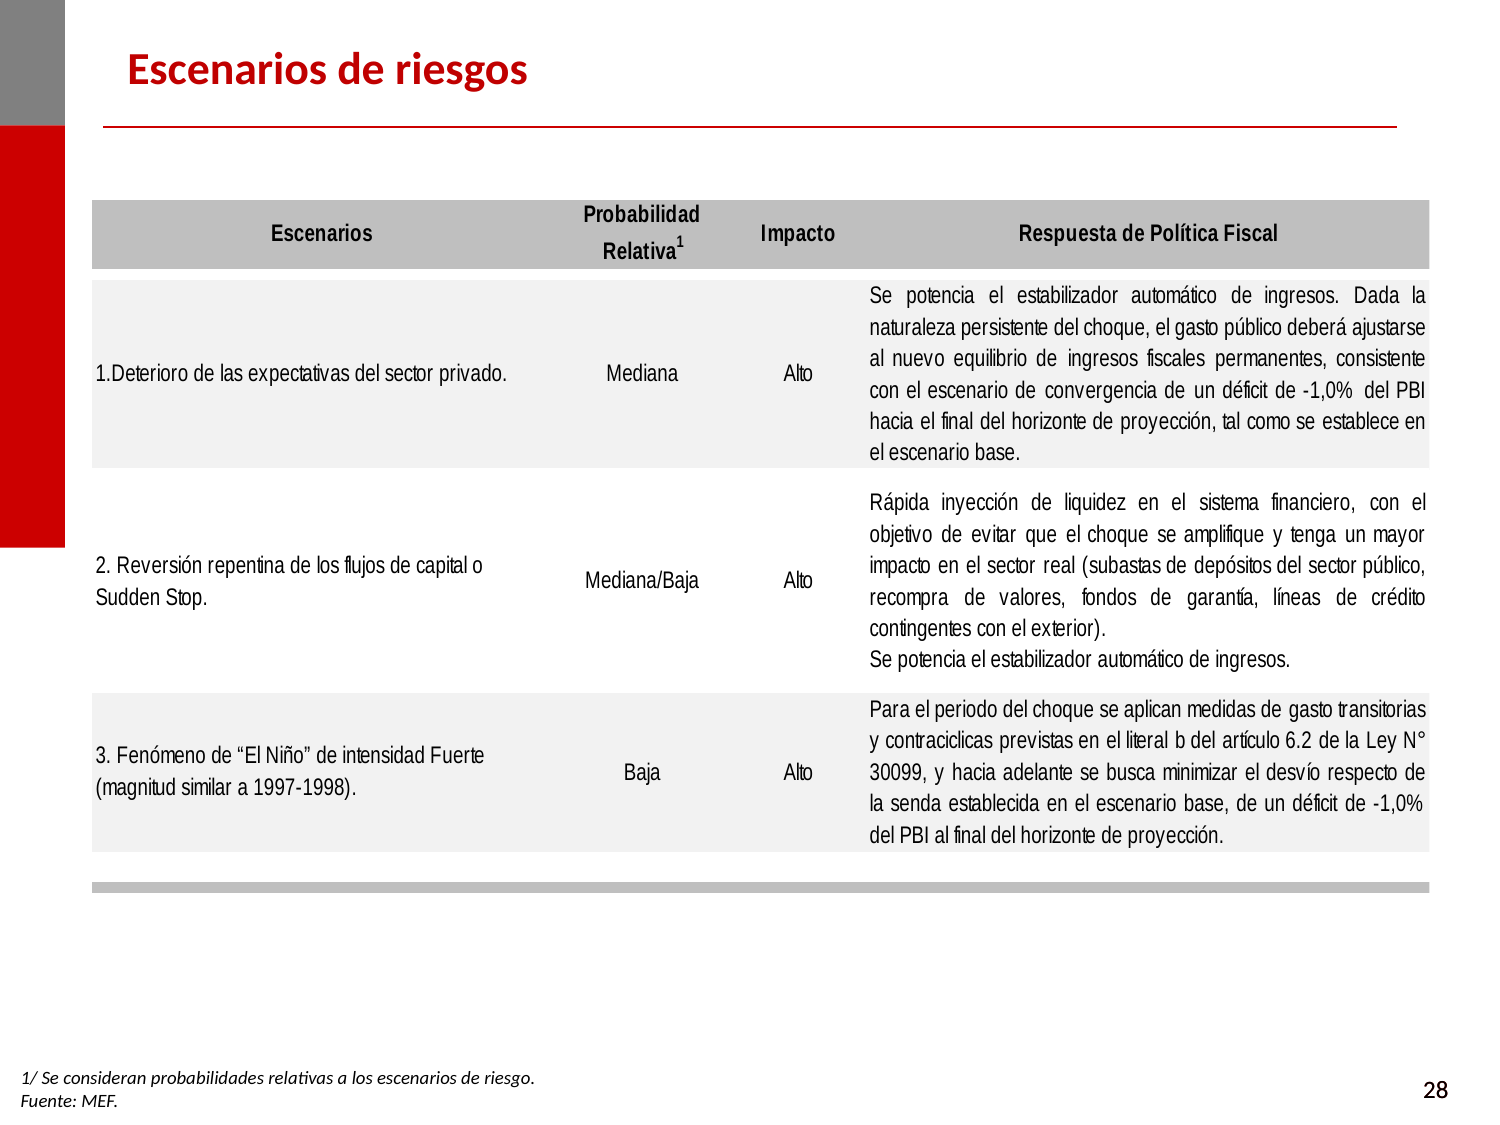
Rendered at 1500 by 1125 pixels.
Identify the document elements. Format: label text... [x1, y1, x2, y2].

picture [90, 198, 1432, 895]
text_box 1/ Se consideran probabilidades relativas a los escenarios de riesgo. Fuente: MEF. [5, 1058, 1447, 1119]
title Escenarios de riesgos [112, 13, 1397, 126]
text_box 28 [1113, 1066, 1464, 1125]
